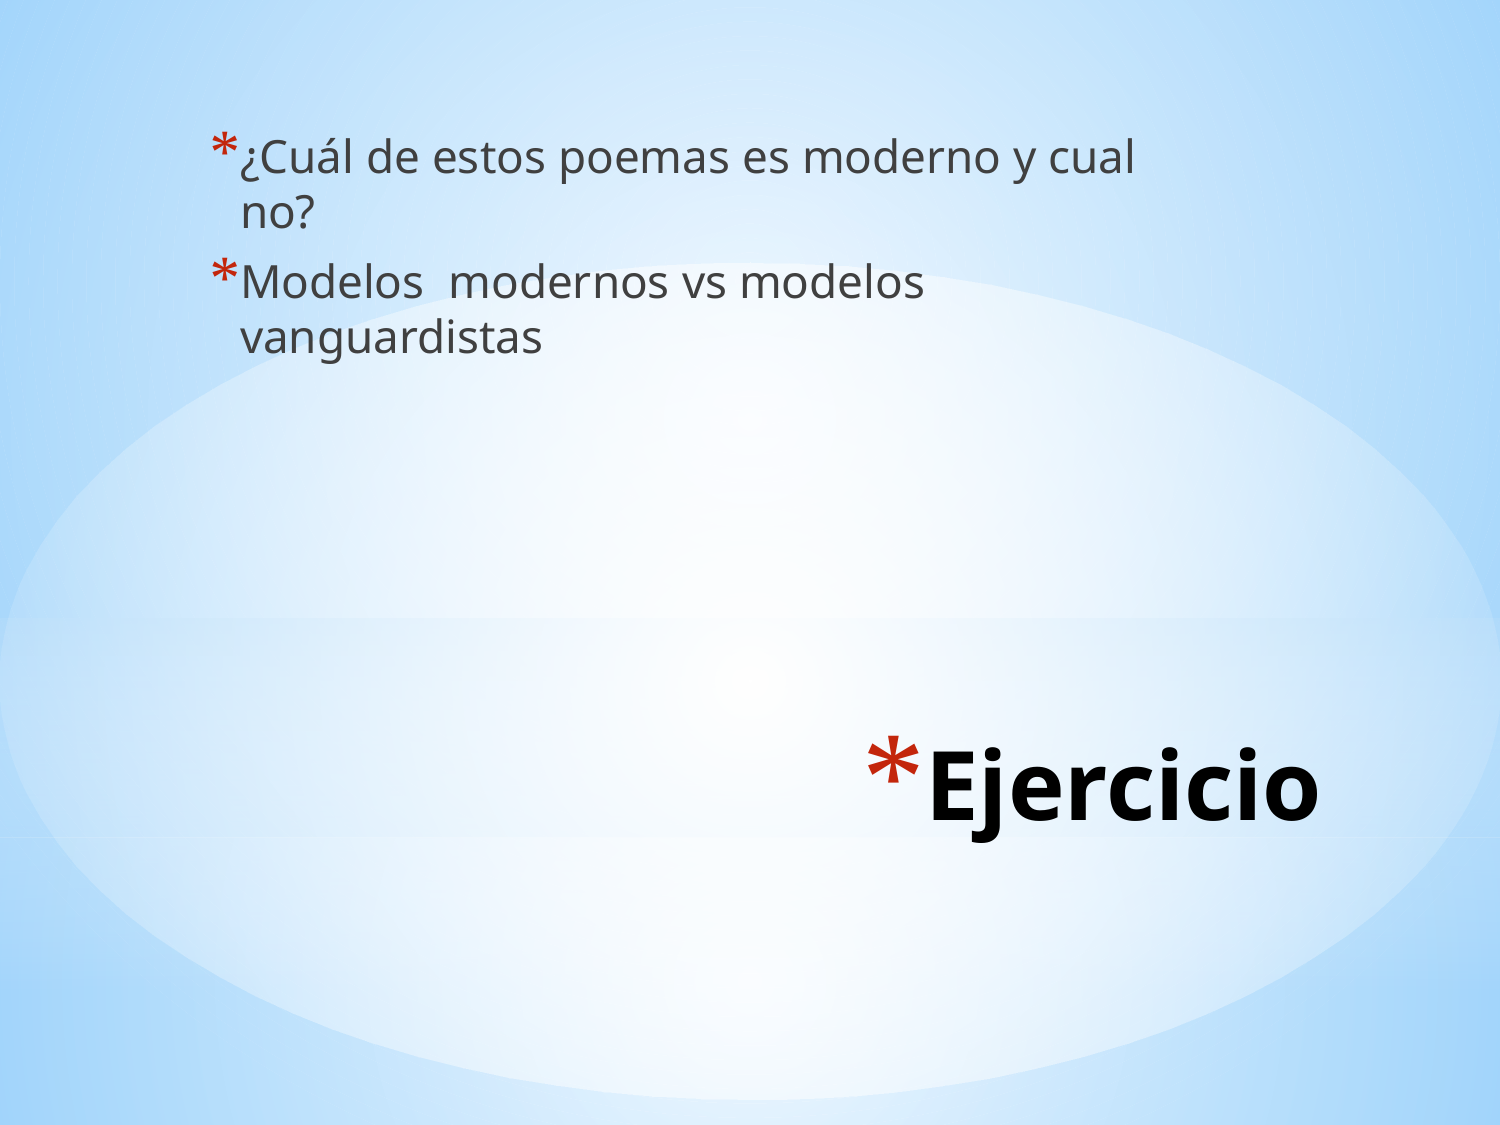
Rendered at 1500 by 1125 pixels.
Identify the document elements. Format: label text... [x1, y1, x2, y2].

list ¿Cuál de estos poemas es moderno y cual no? Modelos modernos vs modelos vanguardistas [187, 120, 1238, 690]
title Ejercicio [294, 717, 1363, 905]
